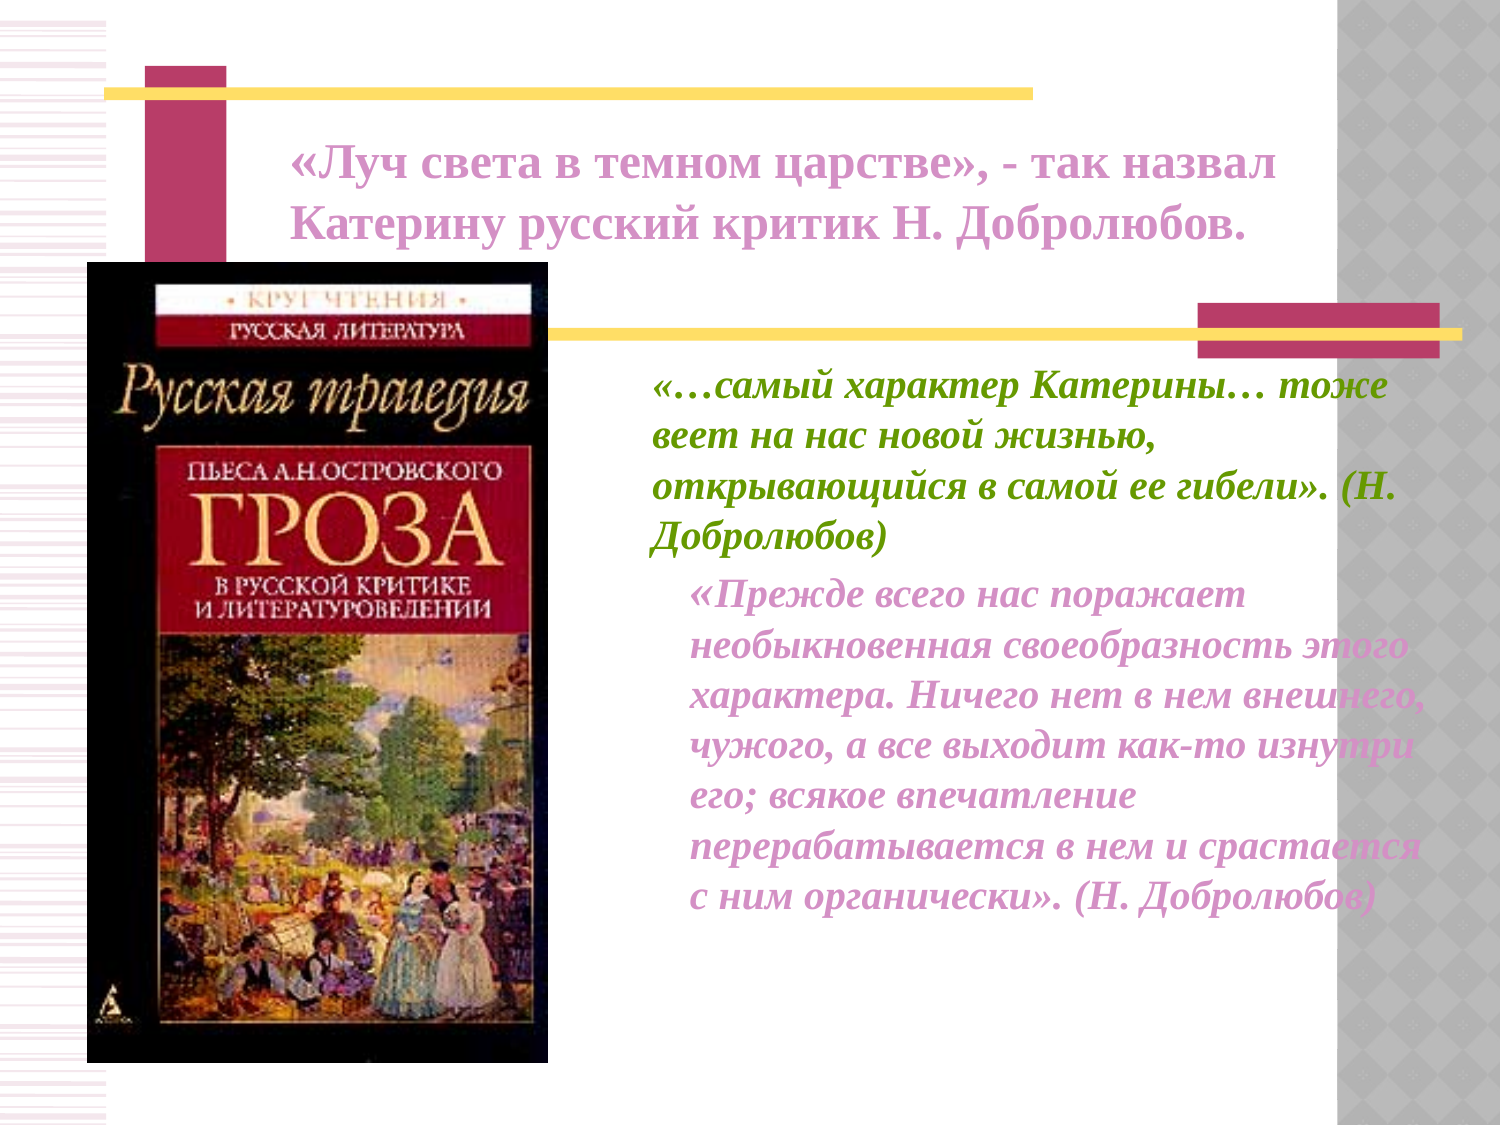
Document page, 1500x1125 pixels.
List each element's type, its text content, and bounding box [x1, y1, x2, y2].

text_box «Прежде всего нас поражает необыкновенная своеобразность этого характера. Ничего нет в нем внешнего, чужого, а все выходит как-то изнутри его; всякое впечатление перерабатывается в нем и срастается с ним органически». (Н. Добролюбов) [675, 549, 1463, 1125]
picture [87, 262, 548, 1063]
text_box «Луч света в темном царстве», - так назвал Катерину русский критик Н. Добролюбов. [275, 112, 1425, 258]
text_box «…самый характер Катерины… тоже веет на нас новой жизнью, открывающийся в самой ее гибели». (Н. Добролюбов) [637, 349, 1450, 636]
